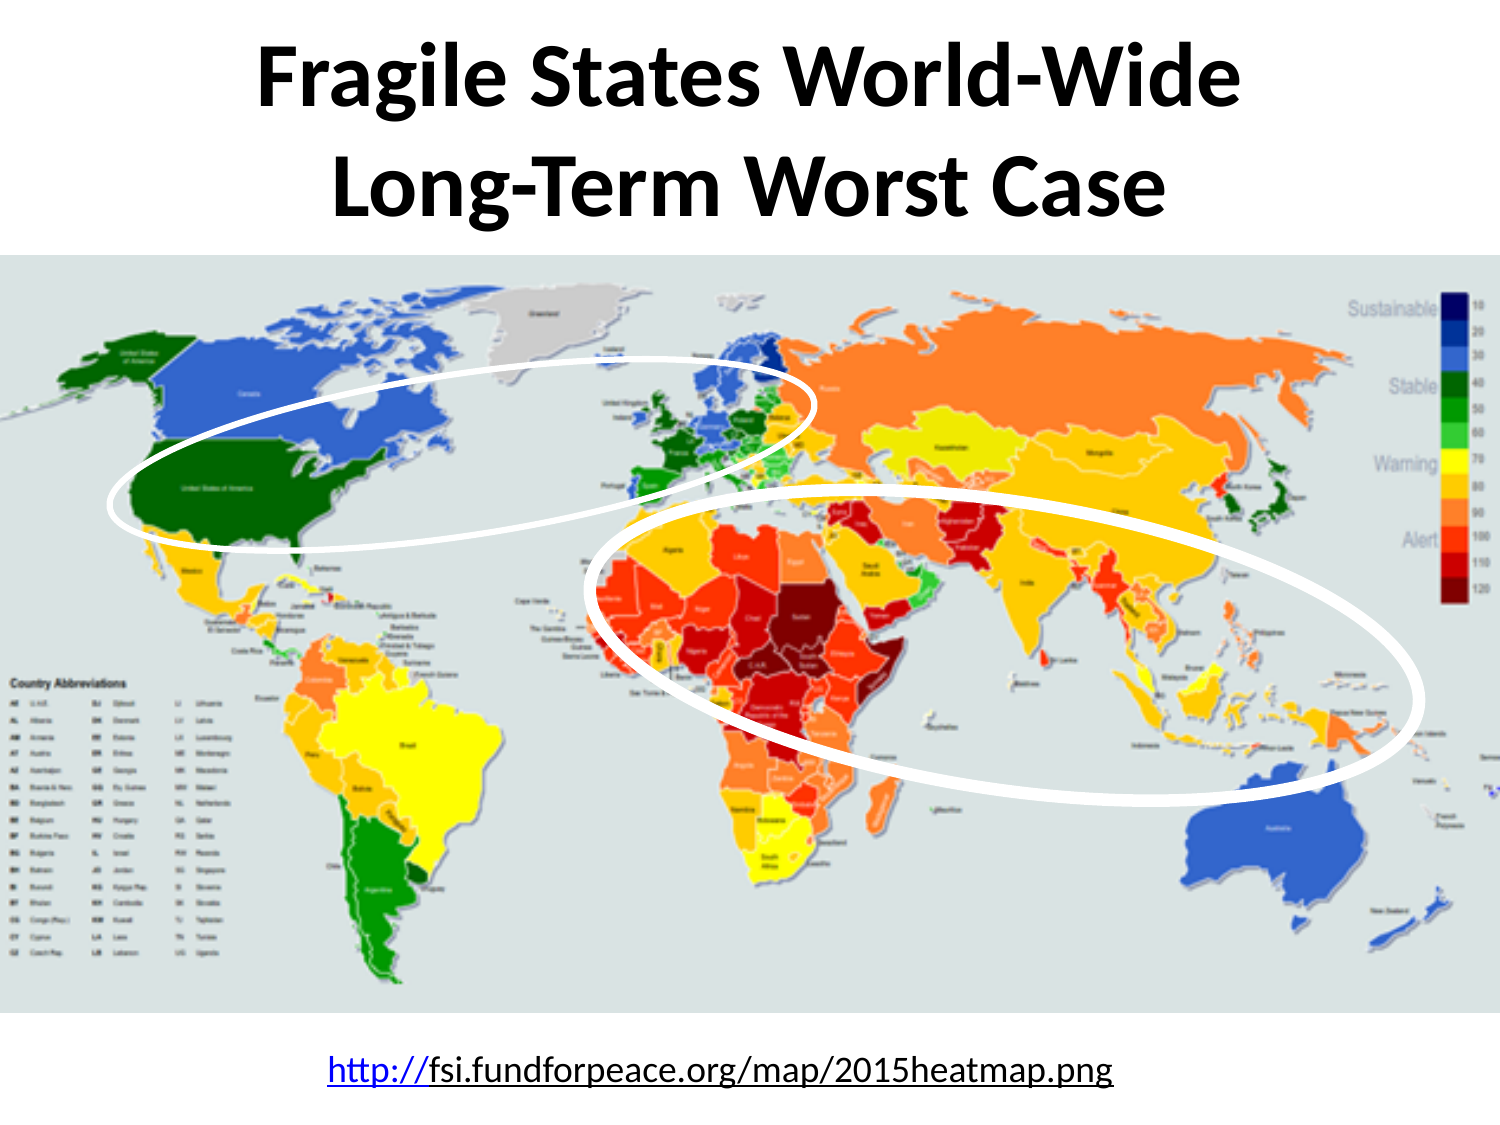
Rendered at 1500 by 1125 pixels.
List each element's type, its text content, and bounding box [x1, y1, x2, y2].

text_box http://fsi.fundforpeace.org/map/2015heatmap.png [312, 1037, 1188, 1098]
title Fragile States World-Wide Long-Term Worst Case [75, 0, 1425, 250]
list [0, 254, 1500, 1013]
